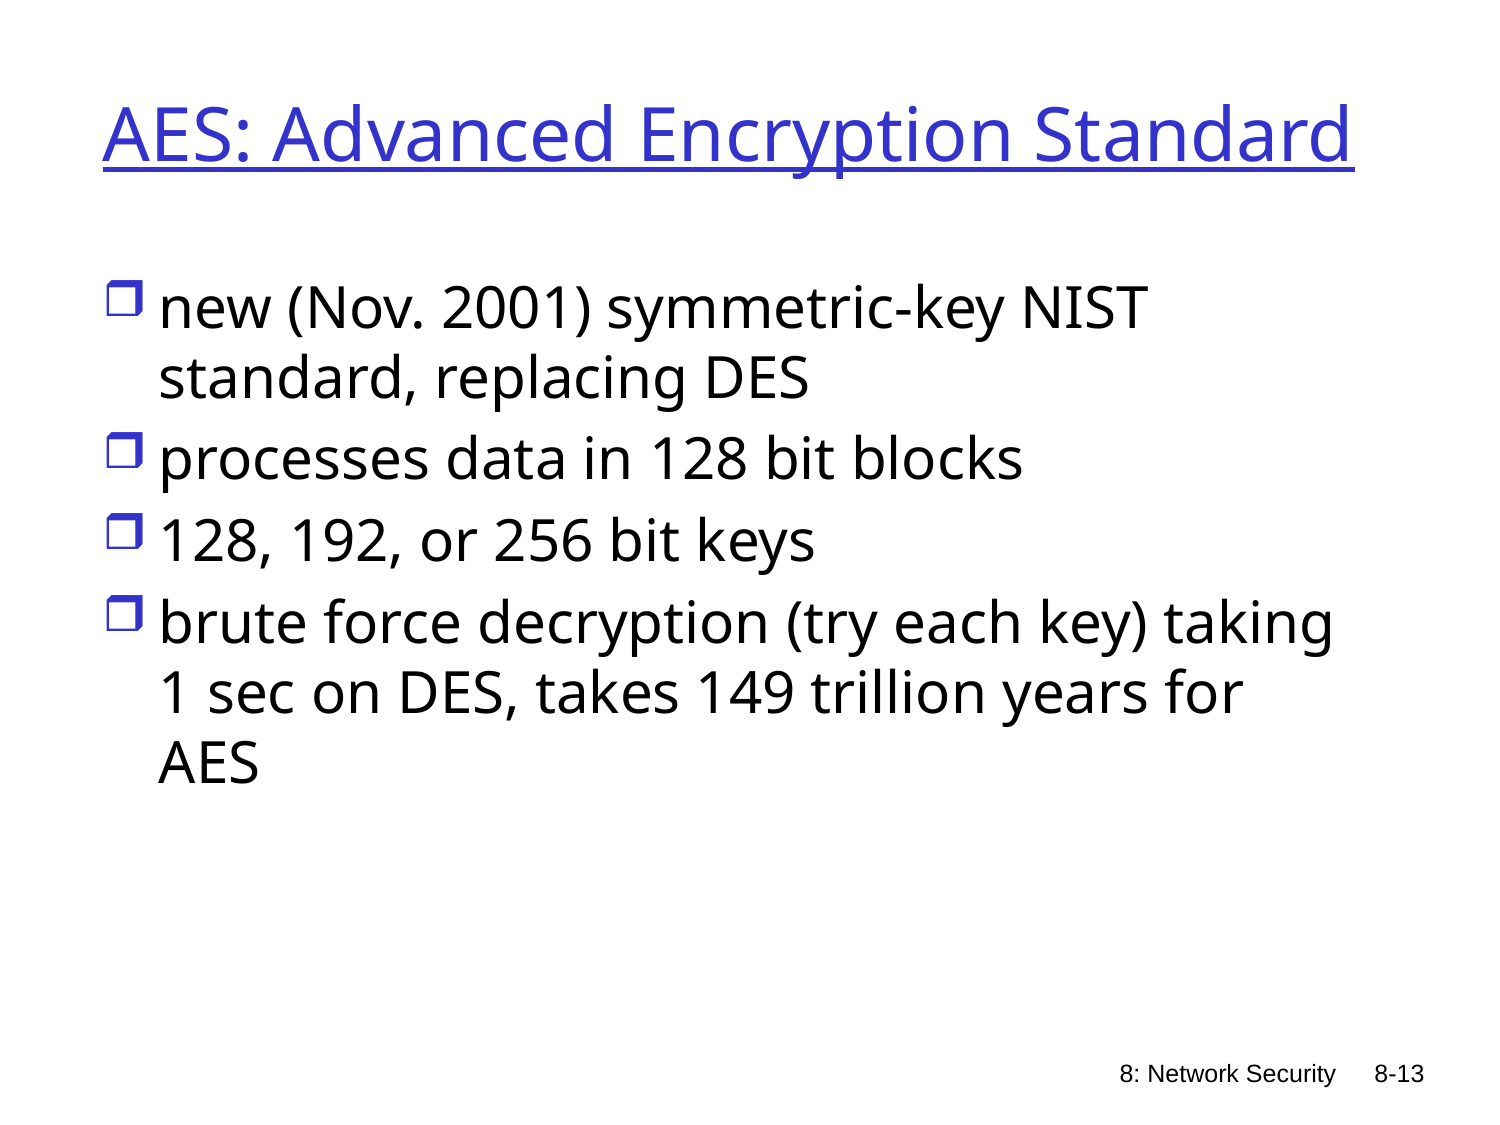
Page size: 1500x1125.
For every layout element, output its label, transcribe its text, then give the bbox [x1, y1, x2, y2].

slide_number 8-13 [1320, 1050, 1440, 1099]
title AES: Advanced Encryption Standard [87, 37, 1434, 225]
list new (Nov. 2001) symmetric-key NIST standard, replacing DES processes data in 128 bit blocks 128, 192, or 256 bit keys brute force decryption (try each key) taking 1 sec on DES, takes 149 trillion years for AES [87, 262, 1363, 1025]
footer 8: Network Security [876, 1050, 1352, 1125]
